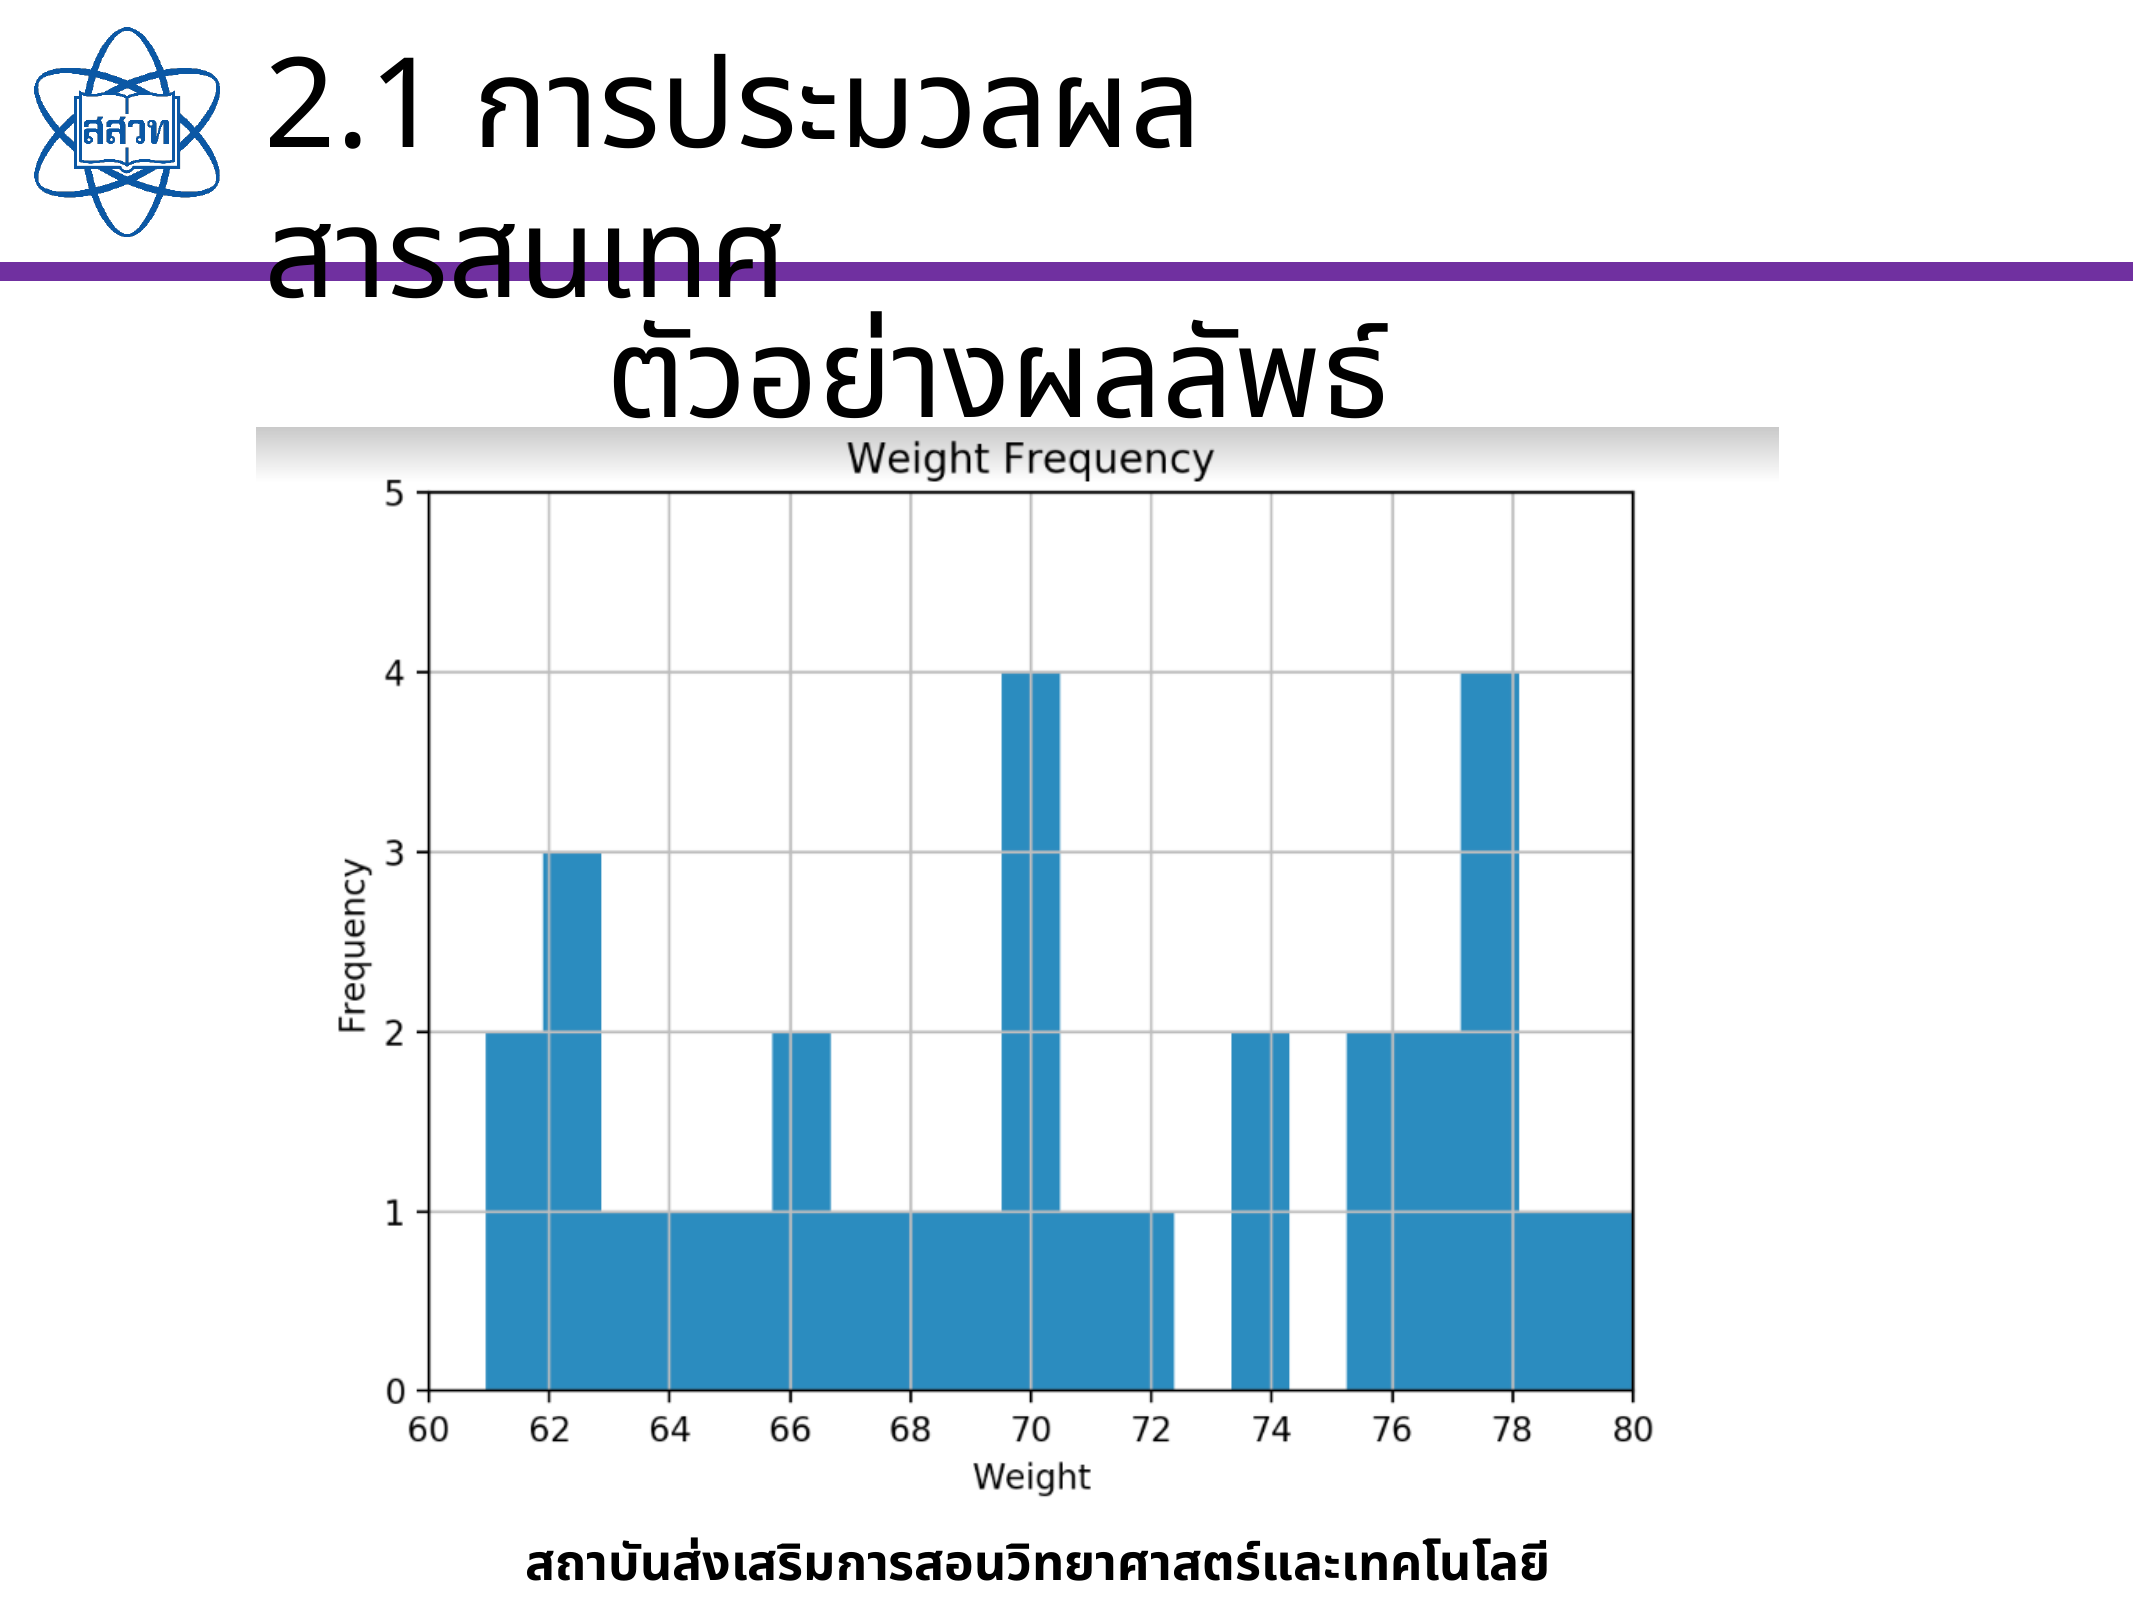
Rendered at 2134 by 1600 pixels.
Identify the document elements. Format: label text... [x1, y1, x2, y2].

text_box ตัวอย่างผลลัพธ์ [34, 283, 1962, 452]
picture [256, 427, 1779, 1526]
text_box 2.1 การประมวลผลสารสนเทศ [256, 88, 1347, 257]
picture [33, 27, 220, 237]
text_box สถาบันส่งเสริมการสอนวิทยาศาสตร์และเทคโนโลยี [74, 1522, 2002, 1589]
